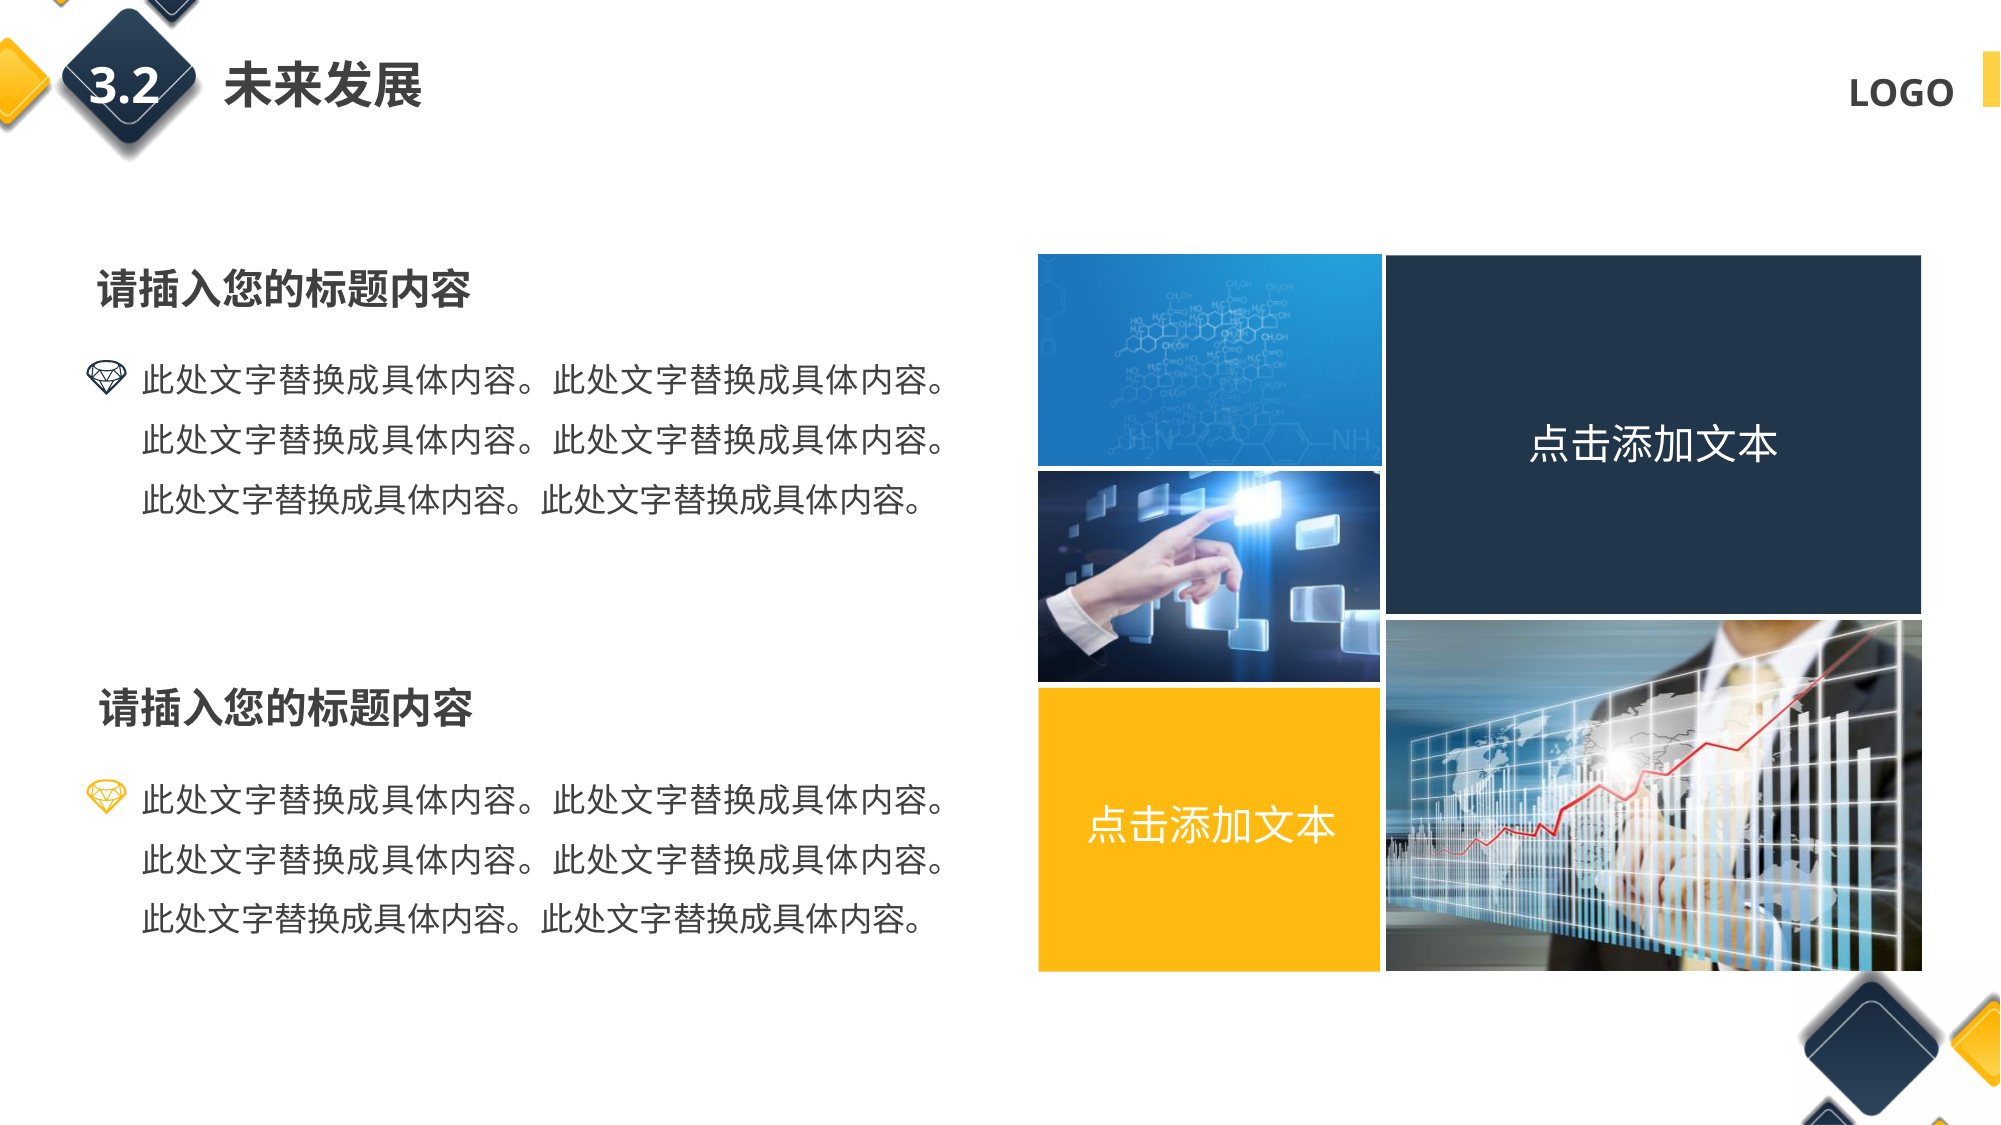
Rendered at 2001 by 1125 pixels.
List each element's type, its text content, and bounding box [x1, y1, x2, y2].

picture [1038, 471, 1380, 682]
picture [1386, 620, 2000, 1125]
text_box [82, 255, 979, 530]
picture [1038, 254, 1382, 466]
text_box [1386, 255, 1922, 614]
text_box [82, 674, 979, 949]
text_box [1027, 687, 1397, 972]
text_box 3.2 未来发展 [88, 34, 425, 121]
picture [0, 0, 205, 163]
